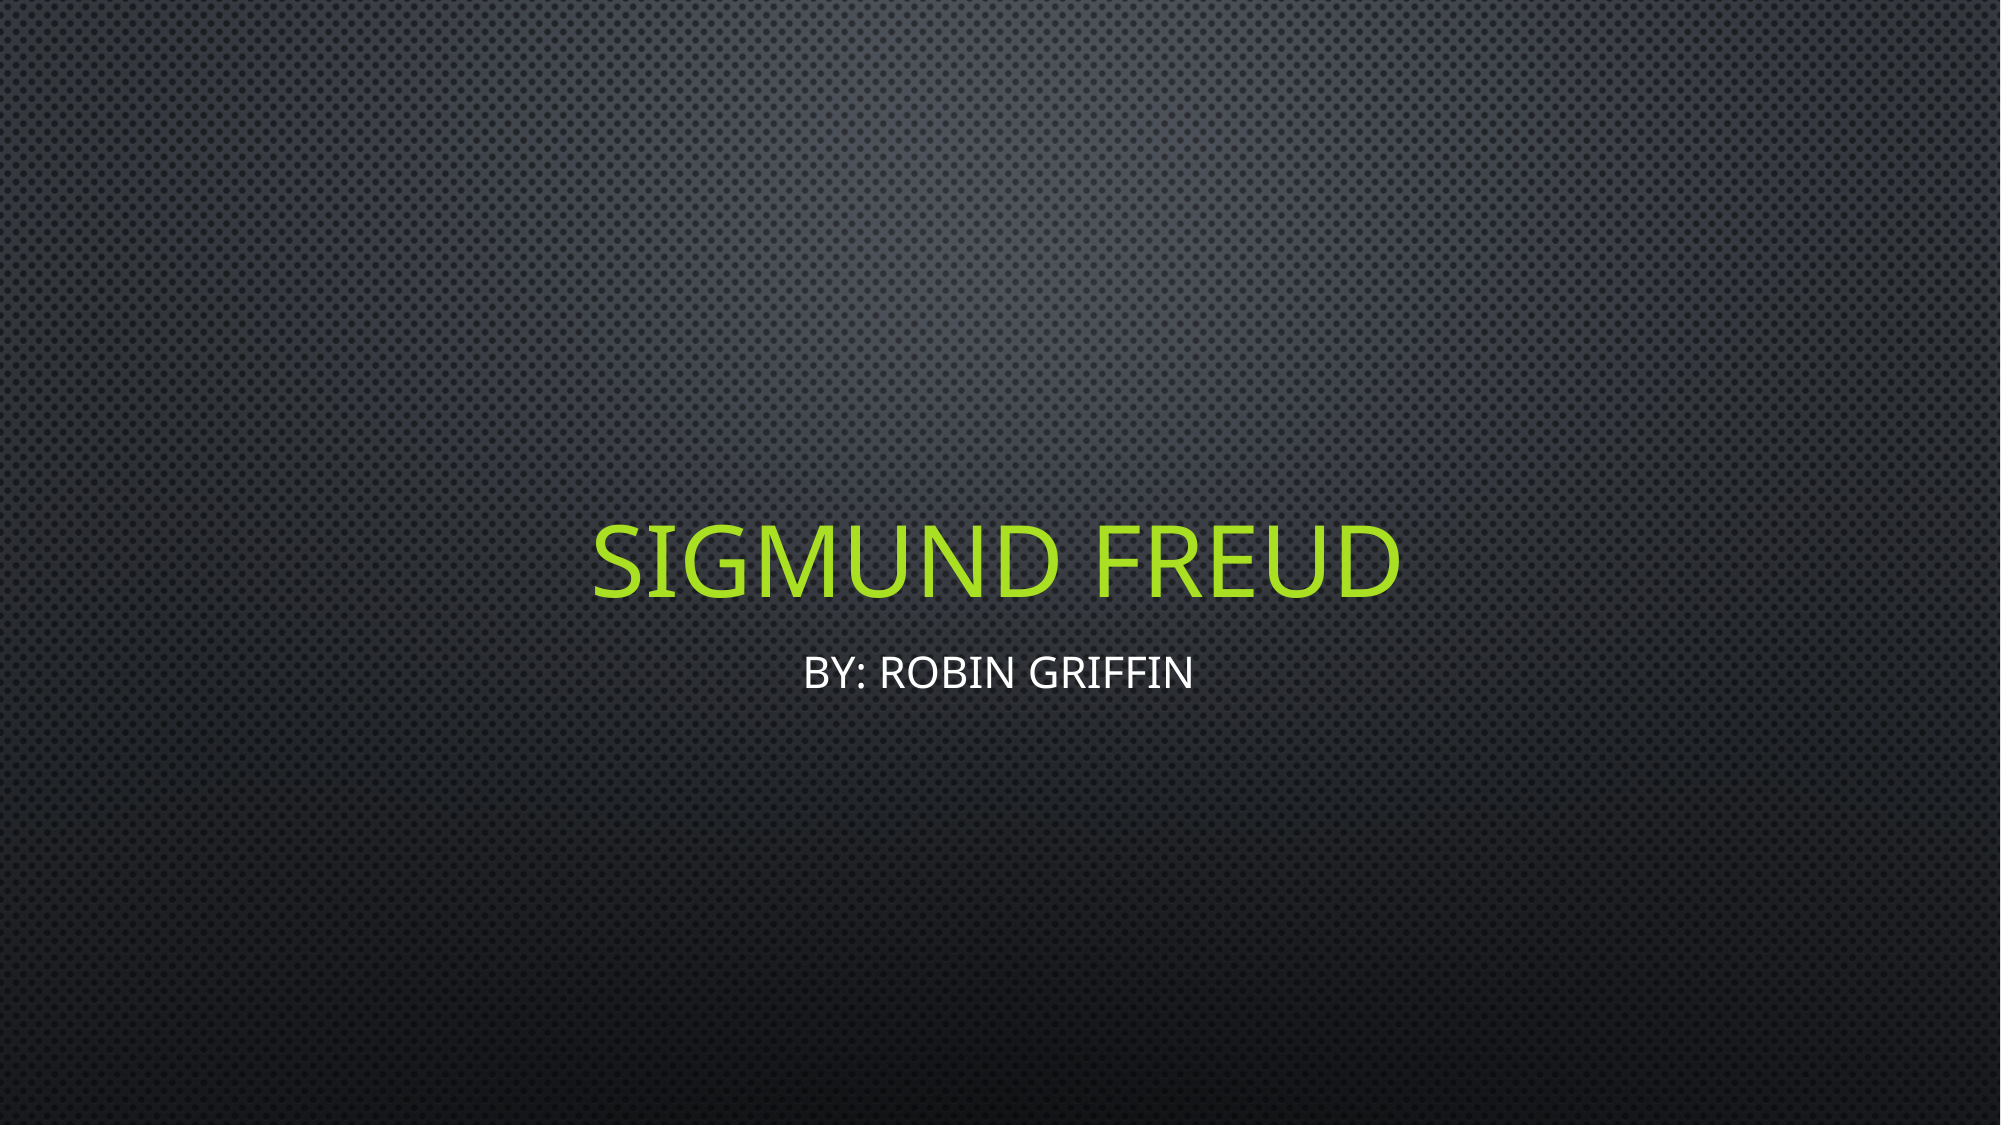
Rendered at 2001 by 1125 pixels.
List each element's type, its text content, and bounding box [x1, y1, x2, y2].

title Sigmund Freud [287, 99, 1711, 625]
subtitle By: Robin Griffin [287, 637, 1711, 950]
